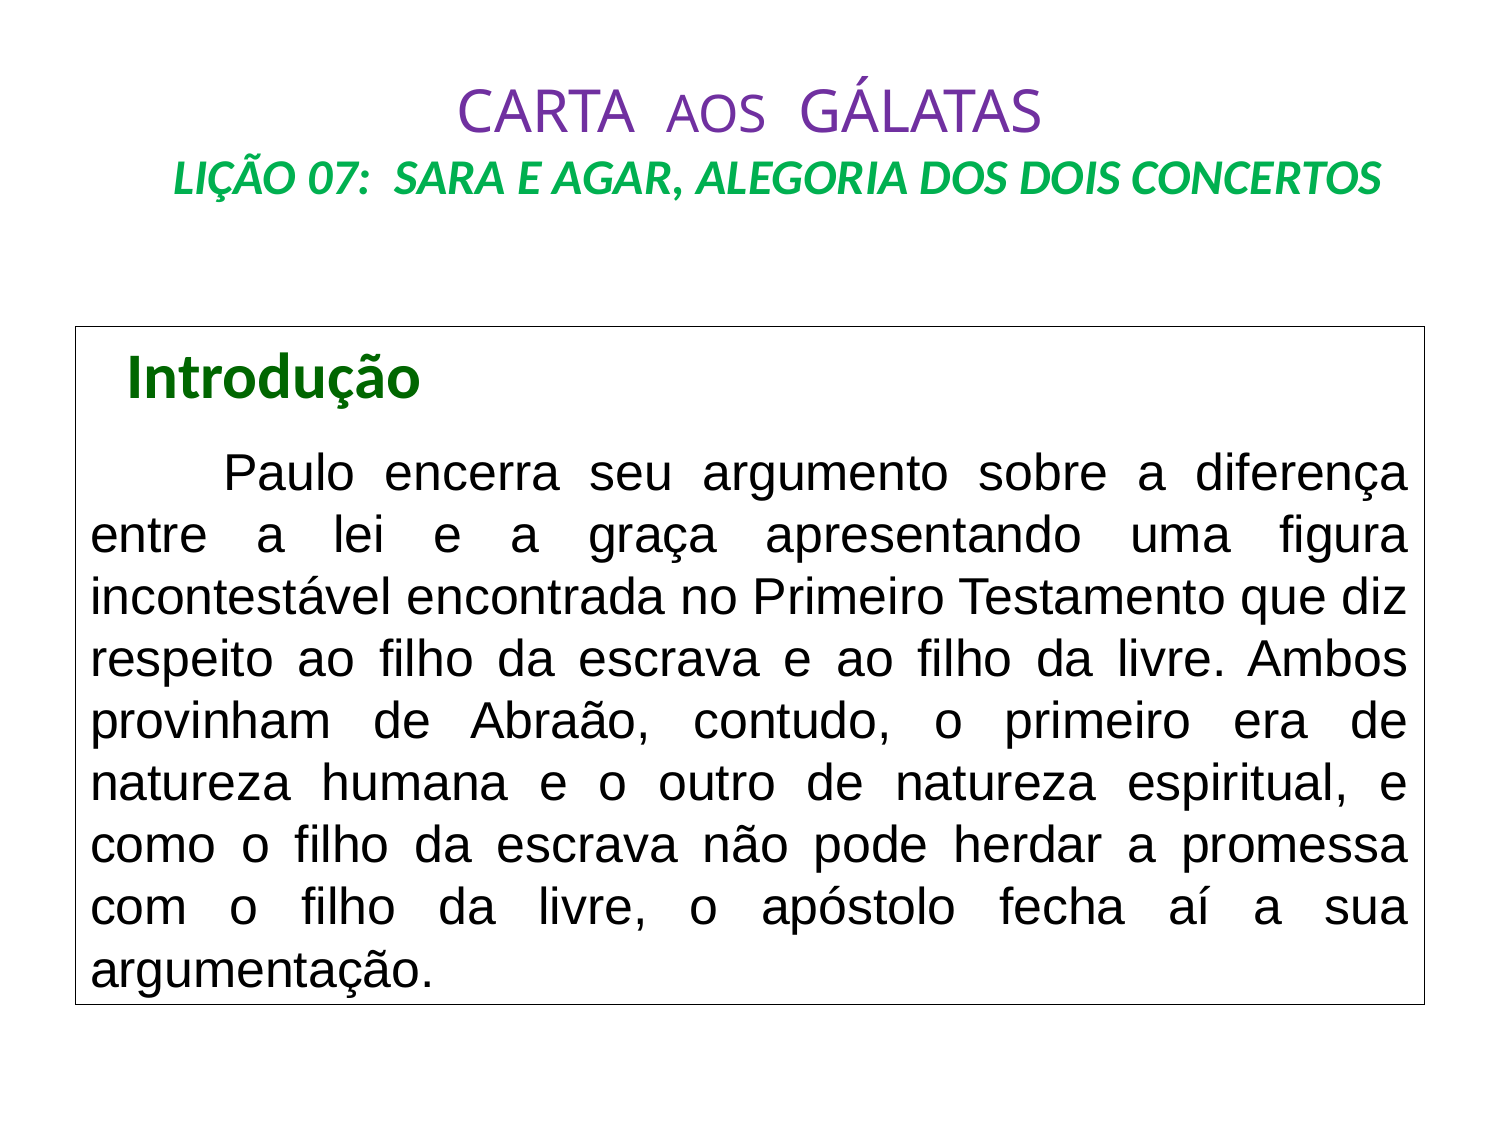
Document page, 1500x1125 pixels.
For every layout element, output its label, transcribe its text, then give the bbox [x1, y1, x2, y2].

title CARTA AOS GÁLATAS LIÇÃO 07: SARA E AGAR, ALEGORIA DOS DOIS CONCERTOS [75, 45, 1425, 233]
list Introdução Paulo encerra seu argumento sobre a diferença entre a lei e a graça apresentando uma figura incontestável encontrada no Primeiro Testamento que diz respeito ao filho da escrava e ao filho da livre. Ambos provinham de Abraão, contudo, o primeiro era de natureza humana e o outro de natureza espiritual, e como o filho da escrava não pode herdar a promessa com o filho da livre, o apóstolo fecha aí a sua argumentação. [75, 326, 1425, 1005]
